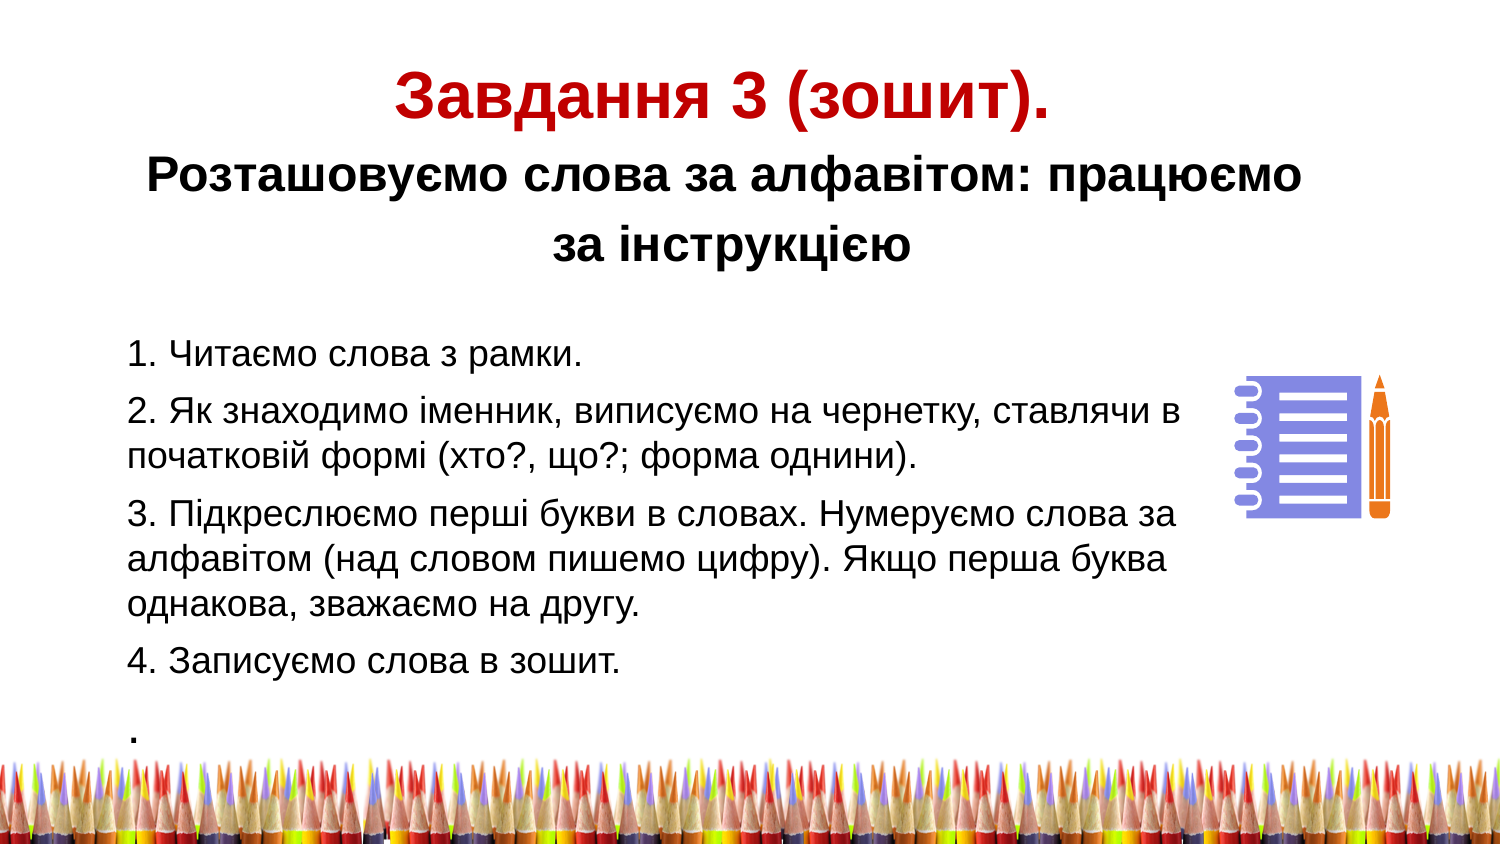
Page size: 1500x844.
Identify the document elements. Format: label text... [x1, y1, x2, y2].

list Завдання 3 (зошит). Розташовуємо слова за алфавітом: працюємо за інструкцією [0, 91, 1483, 139]
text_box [1233, 374, 1391, 519]
picture [0, 756, 1500, 844]
text_box 1. Читаємо слова з рамки. 2. Як знаходимо іменник, виписуємо на чернетку, ставлячи в початковій формі (хто?, що?; форма однини). 3. Підкреслюємо перші букви в словах. Нумеруємо слова за алфавітом (над словом пишемо цифру). Якщо перша буква однакова, зважаємо на другу. 4. Записуємо слова в зошит. . [112, 321, 1199, 762]
